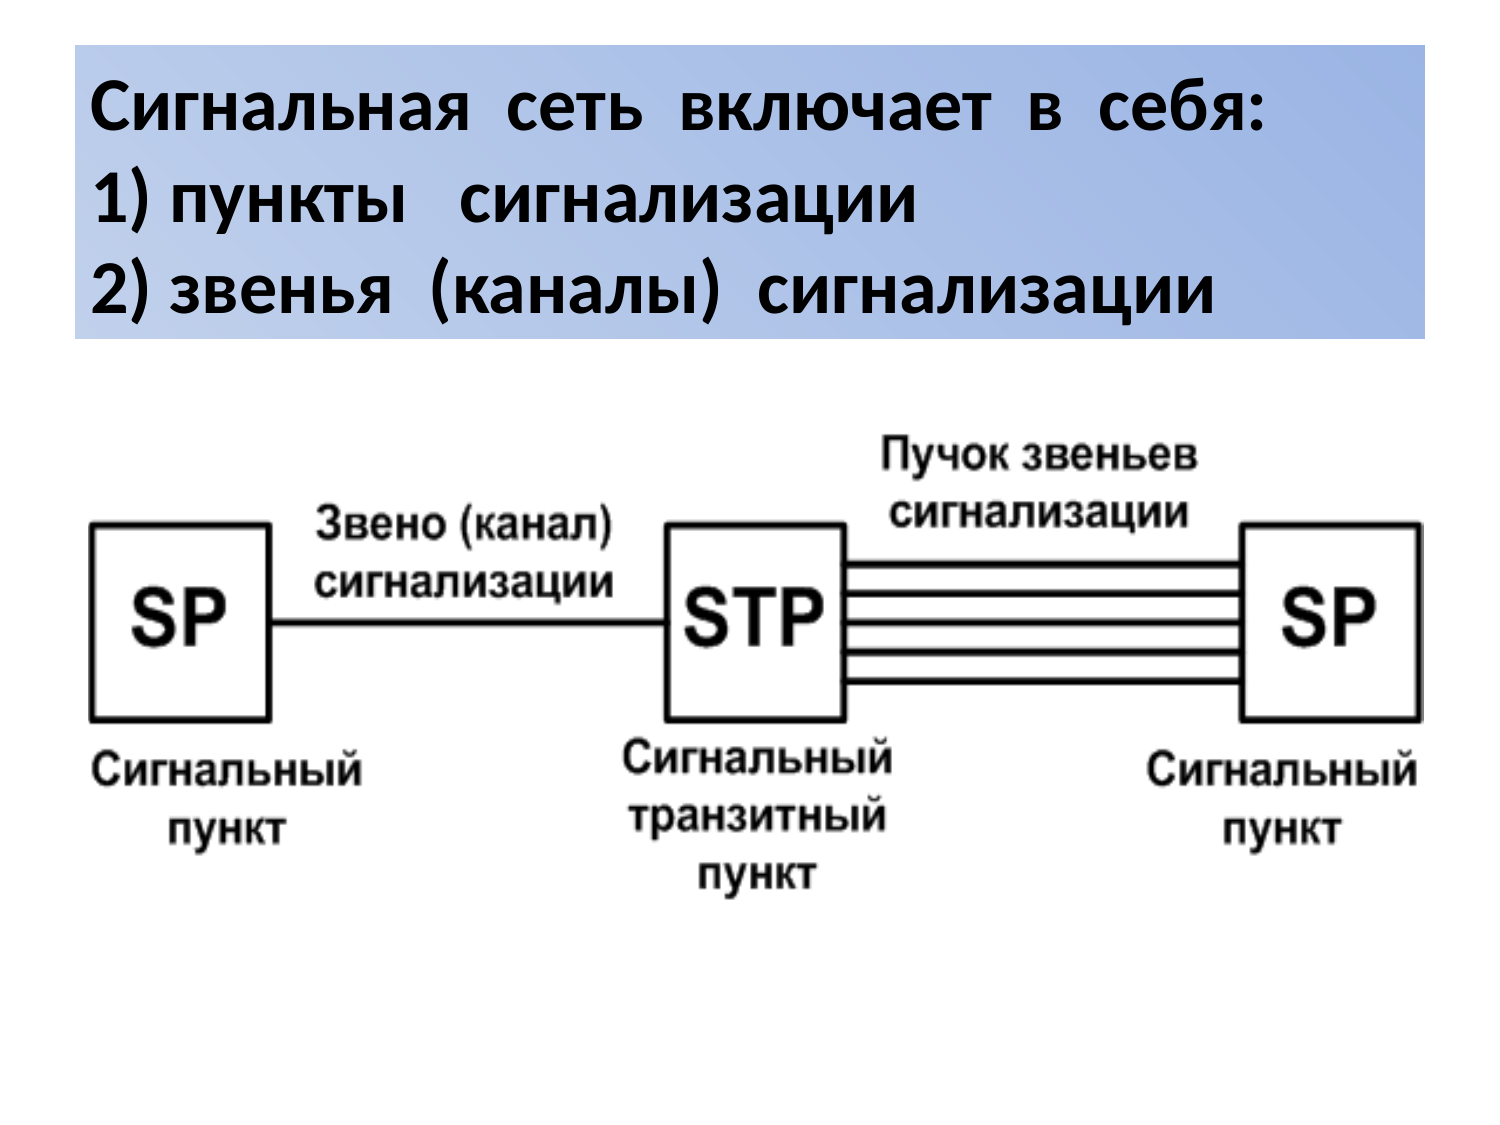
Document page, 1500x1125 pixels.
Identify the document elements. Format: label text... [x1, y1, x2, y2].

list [88, 420, 1424, 906]
title Сигнальная сеть включает в себя: 1) пункты сигнализации 2) звенья (каналы) сигнализации [75, 45, 1425, 339]
